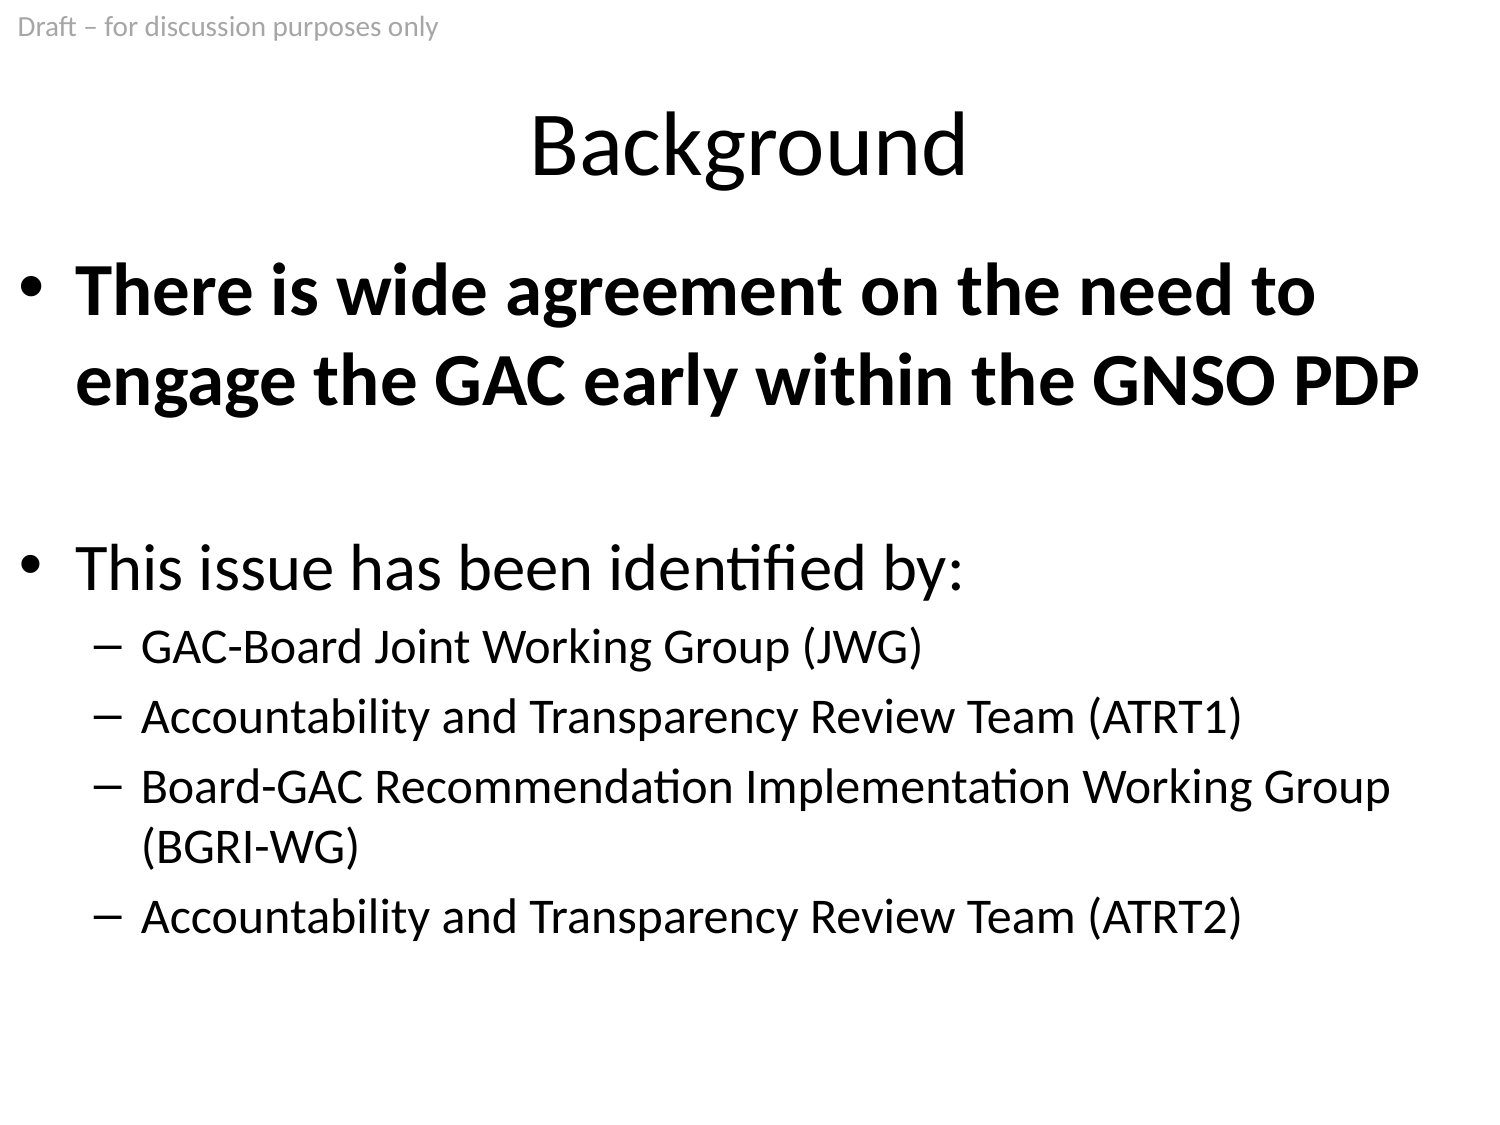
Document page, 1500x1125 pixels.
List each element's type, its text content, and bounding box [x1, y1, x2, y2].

title Background [75, 45, 1425, 232]
list There is wide agreement on the need to engage the GAC early within the GNSO PDP This issue has been identified by: GAC-Board Joint Working Group (JWG) Accountability and Transparency Review Team (ATRT1) Board-GAC Recommendation Implementation Working Group (BGRI-WG) Accountability and Transparency Review Team (ATRT2) [3, 232, 1500, 1011]
